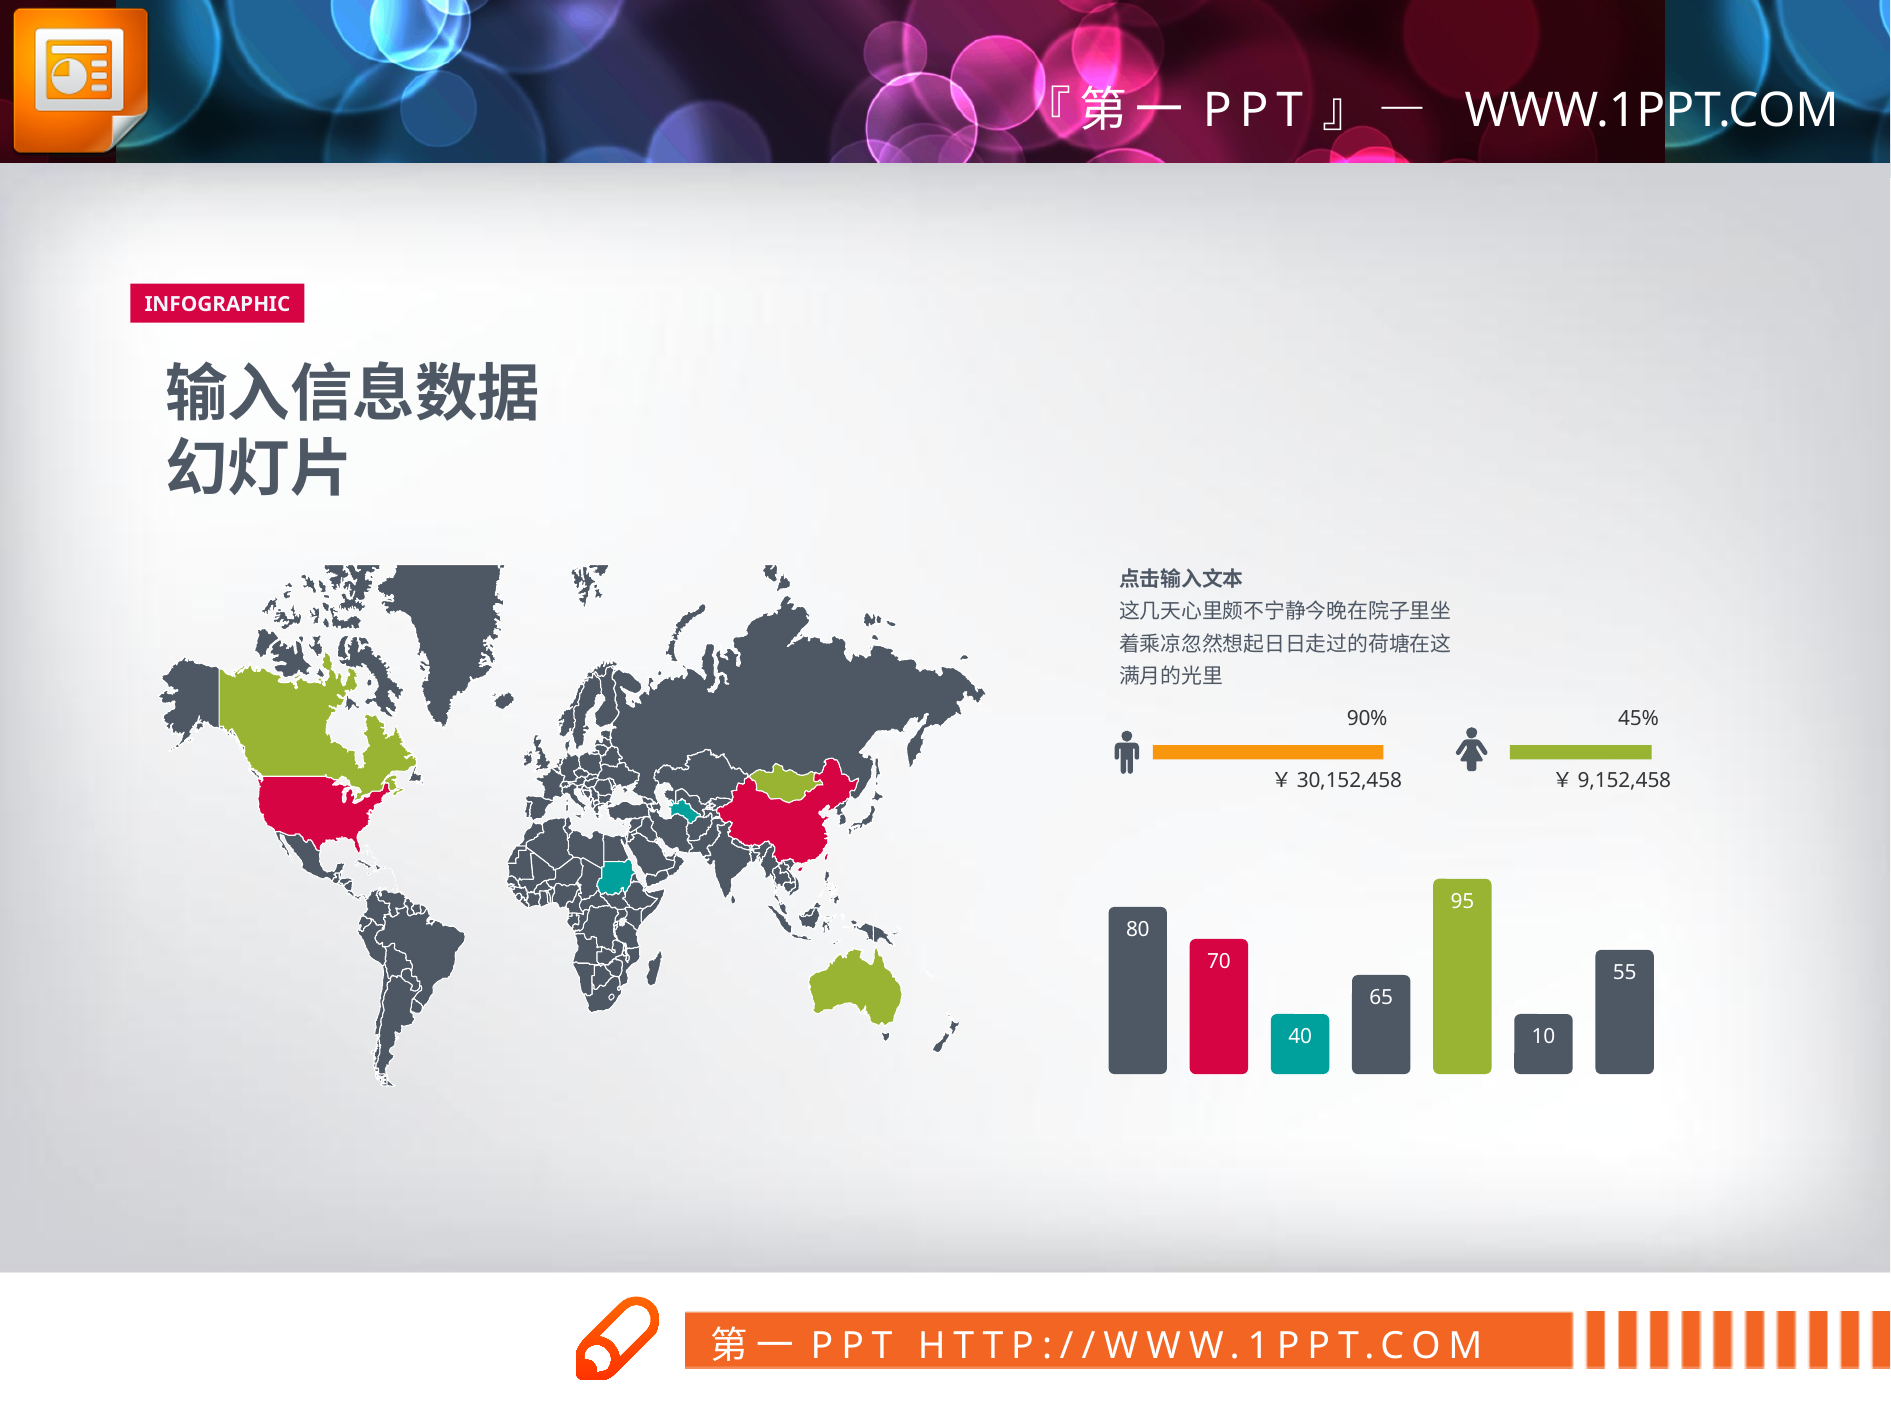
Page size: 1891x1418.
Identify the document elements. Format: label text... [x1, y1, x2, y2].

text_box [1114, 730, 1140, 774]
picture [0, 0, 1891, 1275]
text_box 55 [1595, 949, 1654, 1075]
text_box 点击输入文本 这几天心里颇不宁静今晚在院子里坐着乘凉忽然想起日日走过的荷塘在这满月的光里 [1104, 550, 1486, 695]
text_box 95 [1433, 878, 1492, 1075]
text_box 45% [1603, 697, 1674, 737]
text_box ￥30,152,458 [1256, 759, 1416, 799]
text_box 65 [1351, 974, 1411, 1075]
text_box ￥9,152,458 [1537, 759, 1686, 799]
text_box 输入信息数据 幻灯片 [151, 345, 555, 510]
text_box [1509, 745, 1652, 760]
text_box [1455, 727, 1488, 772]
text_box 80 [1108, 906, 1167, 1075]
text_box 40 [1270, 1013, 1330, 1075]
picture [685, 1311, 1891, 1369]
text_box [157, 564, 988, 1087]
text_box 90% [1332, 697, 1402, 737]
text_box INFOGRAPHIC [130, 283, 305, 323]
text_box [1152, 745, 1384, 760]
text_box 70 [1189, 938, 1249, 1075]
text_box 10 [1514, 1013, 1573, 1075]
